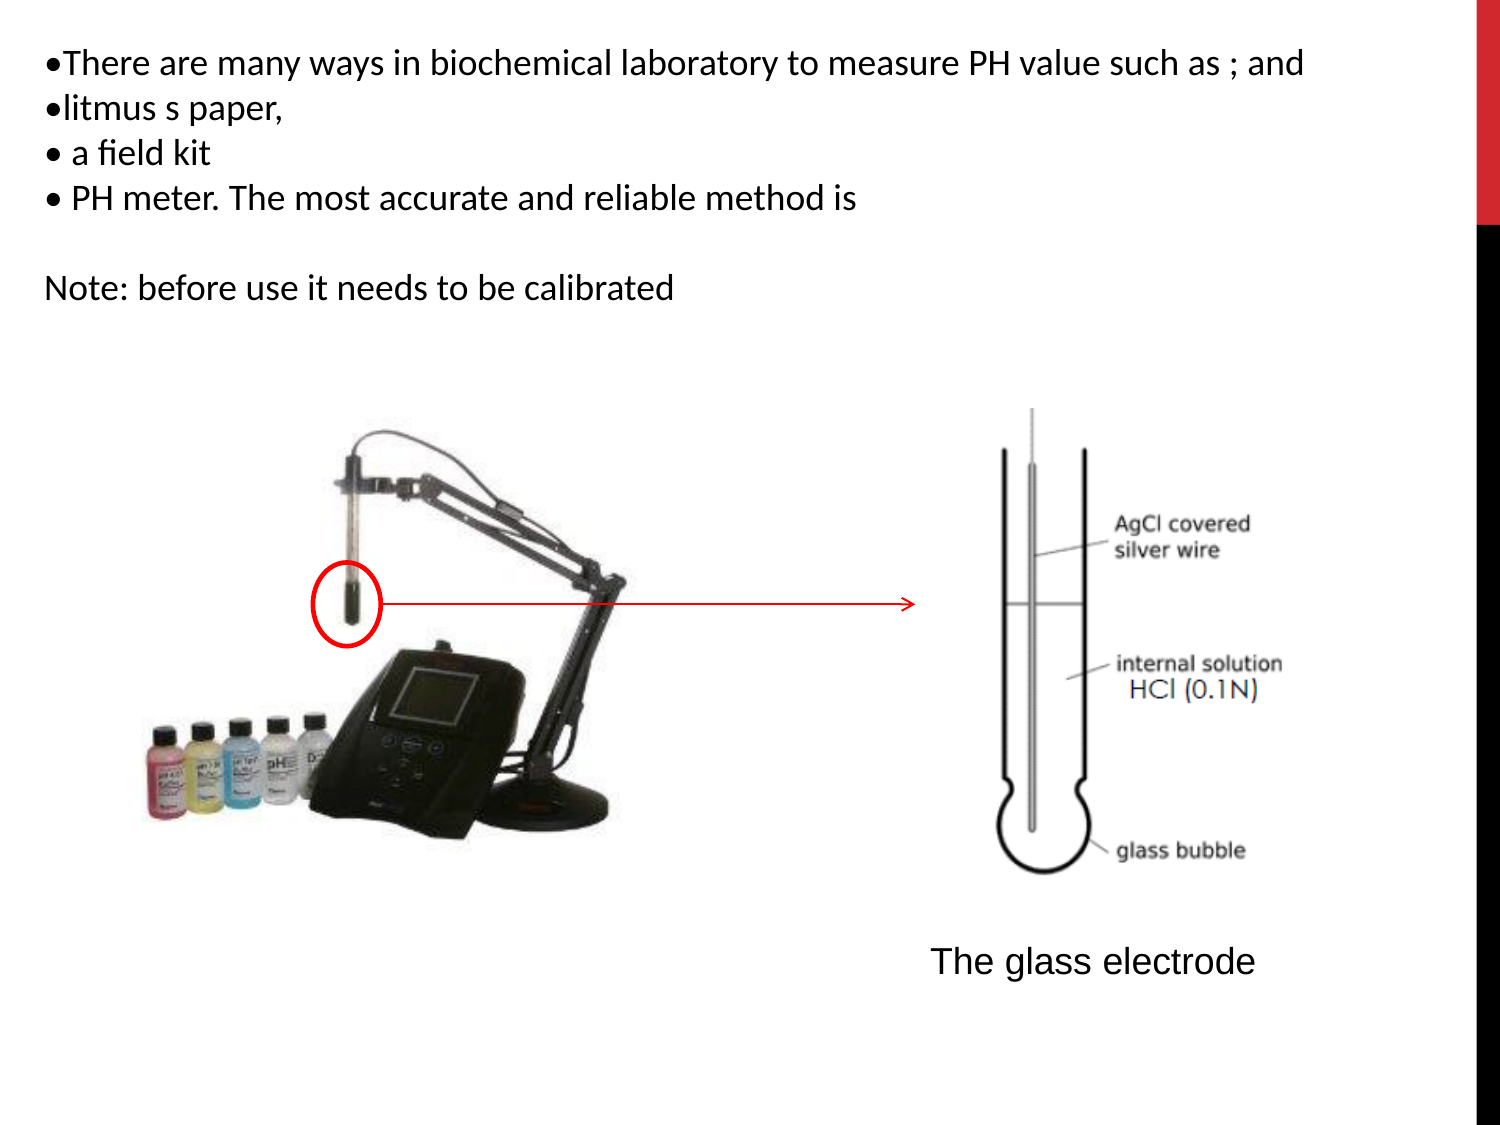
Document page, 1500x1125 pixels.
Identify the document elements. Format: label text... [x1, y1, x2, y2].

text_box •There are many ways in biochemical laboratory to measure PH value such as ; and •litmus s paper, • a field kit • PH meter. The most accurate and reliable method is Note: before use it needs to be calibrated [29, 30, 1459, 316]
text_box The glass electrode [915, 929, 1291, 990]
picture [985, 408, 1322, 884]
picture [111, 372, 674, 936]
